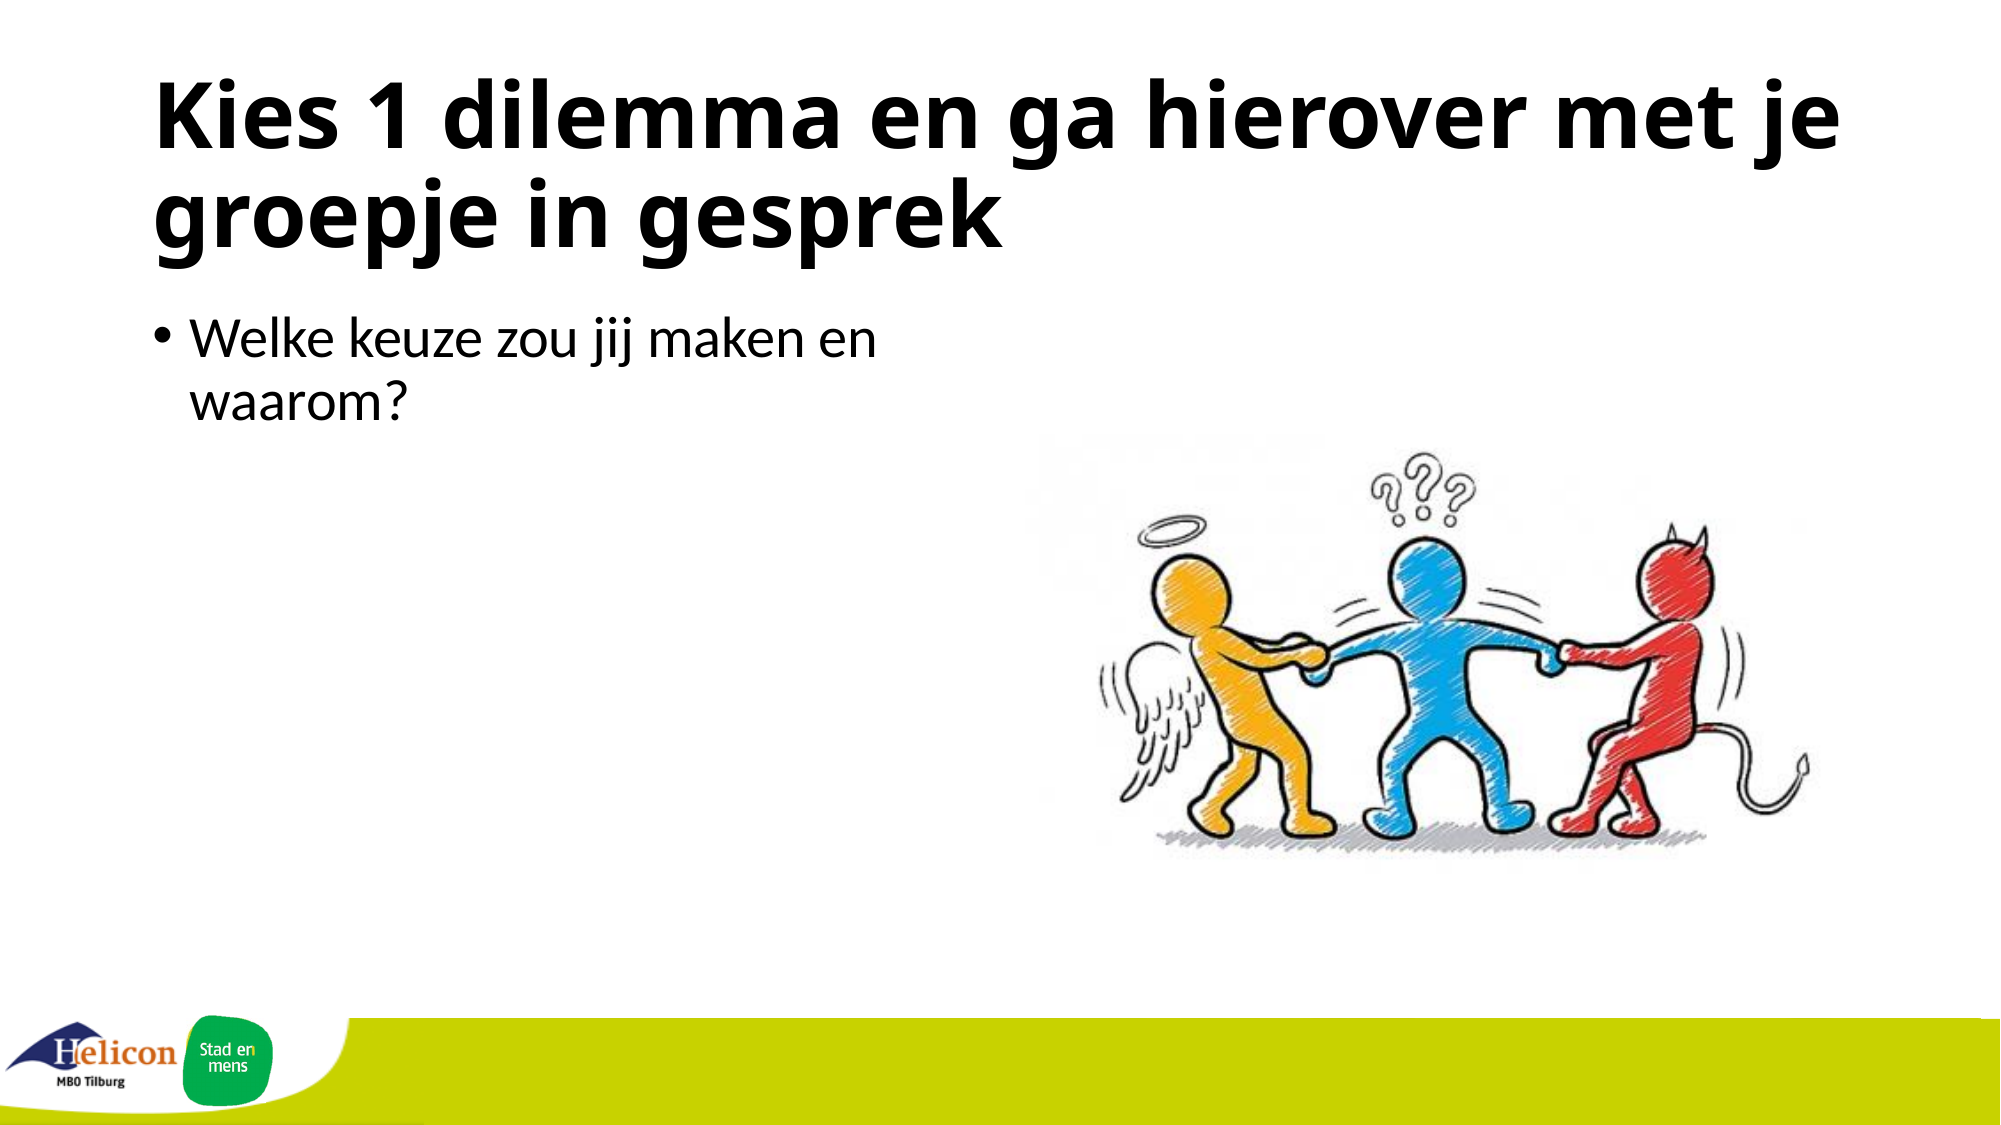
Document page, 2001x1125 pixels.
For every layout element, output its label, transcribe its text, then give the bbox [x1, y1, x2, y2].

list Welke keuze zou jij maken en waarom? [137, 299, 988, 1014]
picture [0, 1014, 424, 1125]
picture [1012, 434, 1863, 879]
title Kies 1 dilemma en ga hierover met je groepje in gesprek [137, 59, 1863, 278]
